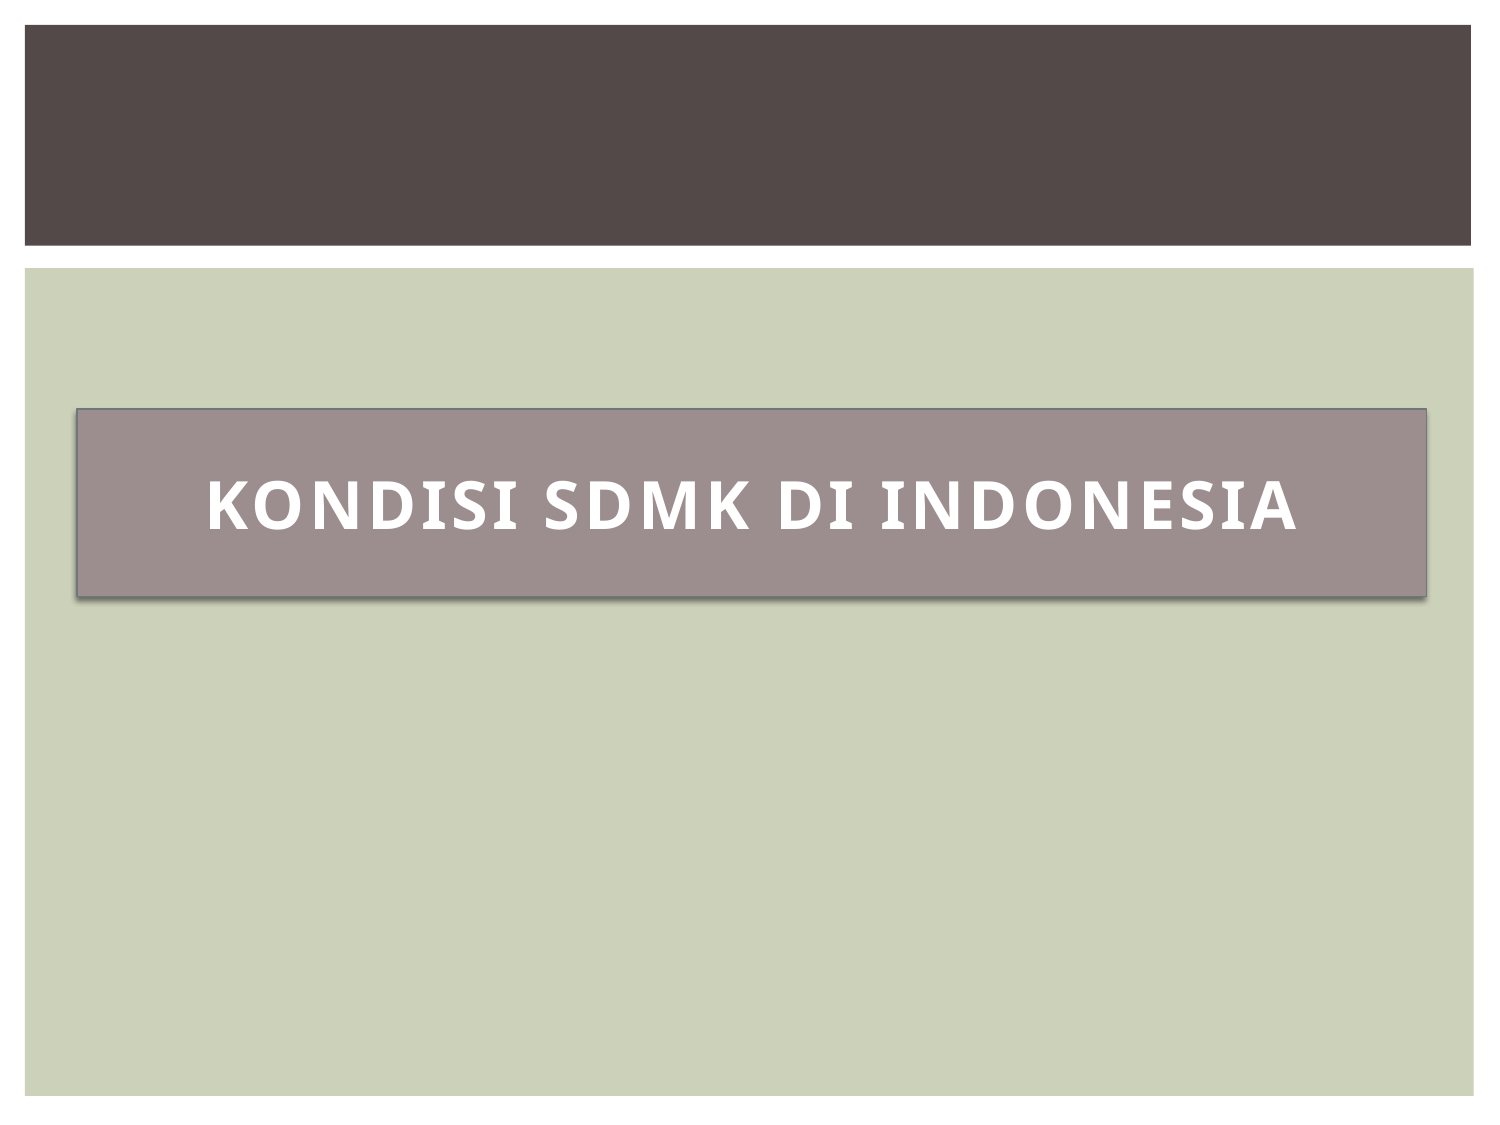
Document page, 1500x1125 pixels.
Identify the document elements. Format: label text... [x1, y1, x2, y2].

title KONDISI SDMK DI INDONESIA [76, 408, 1427, 597]
